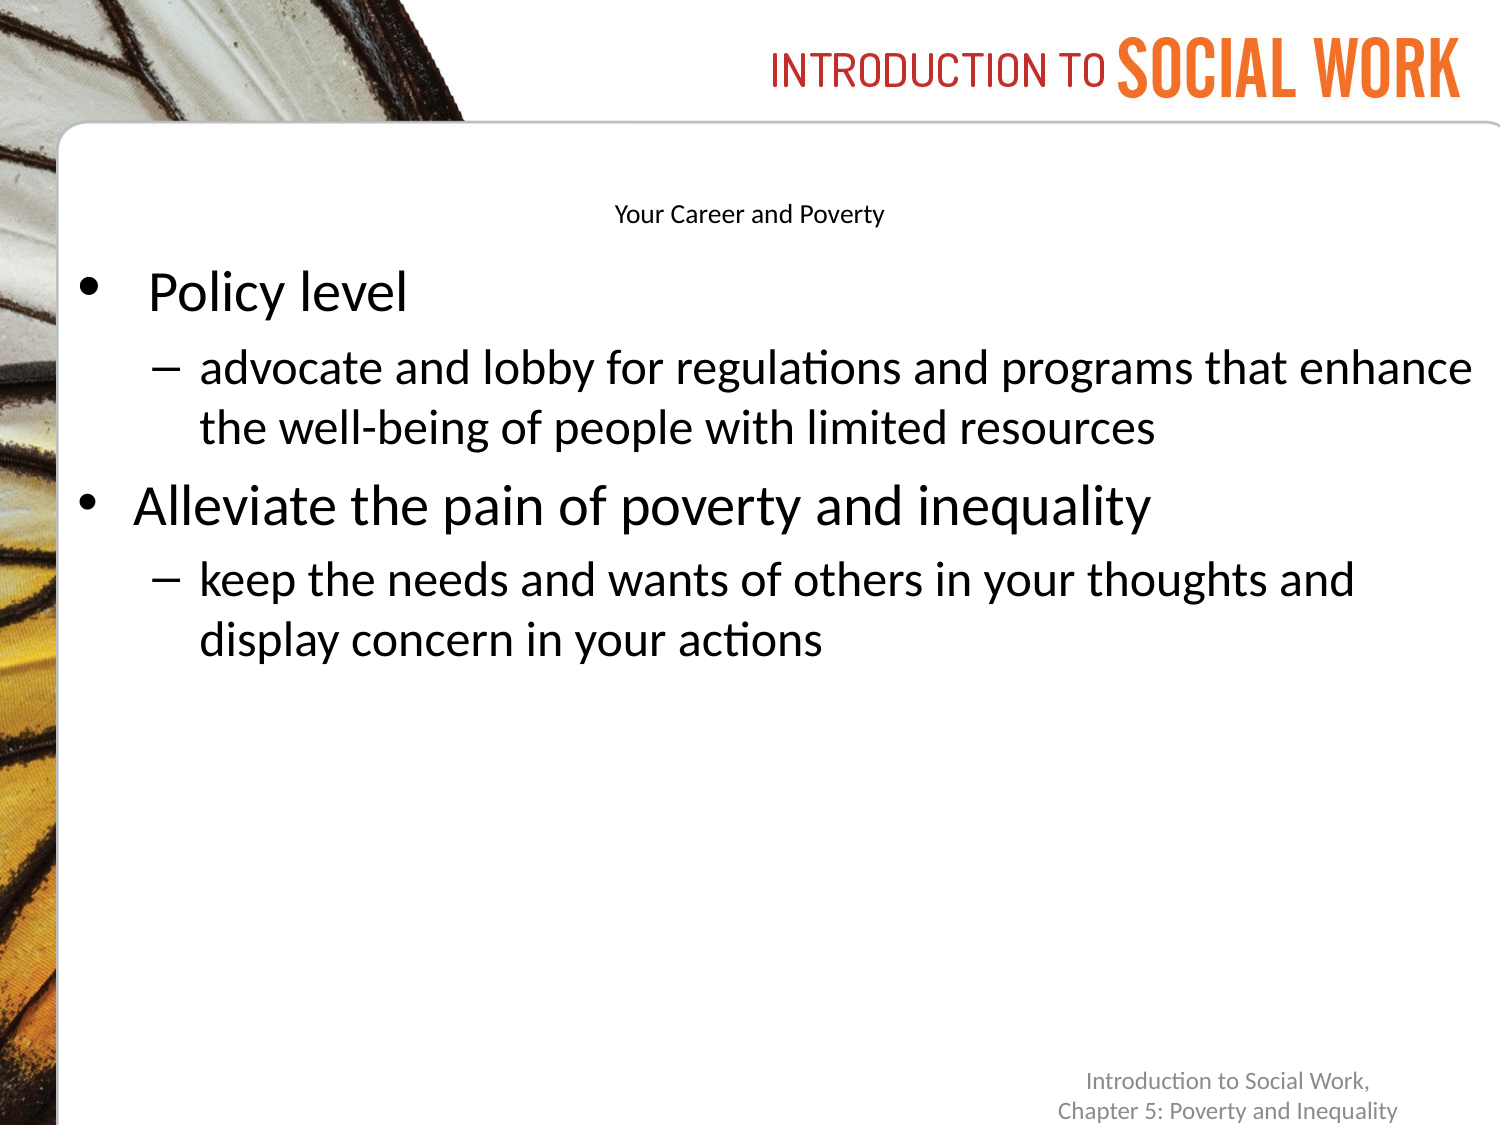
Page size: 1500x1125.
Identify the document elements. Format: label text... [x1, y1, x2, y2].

title Your Career and Poverty [75, 187, 1425, 237]
list Policy level advocate and lobby for regulations and programs that enhance the well-being of people with limited resources Alleviate the pain of poverty and inequality keep the needs and wants of others in your thoughts and display concern in your actions [62, 237, 1500, 1050]
picture [0, 0, 1500, 1125]
footer Introduction to Social Work, Chapter 5: Poverty and Inequality [987, 1065, 1475, 1125]
